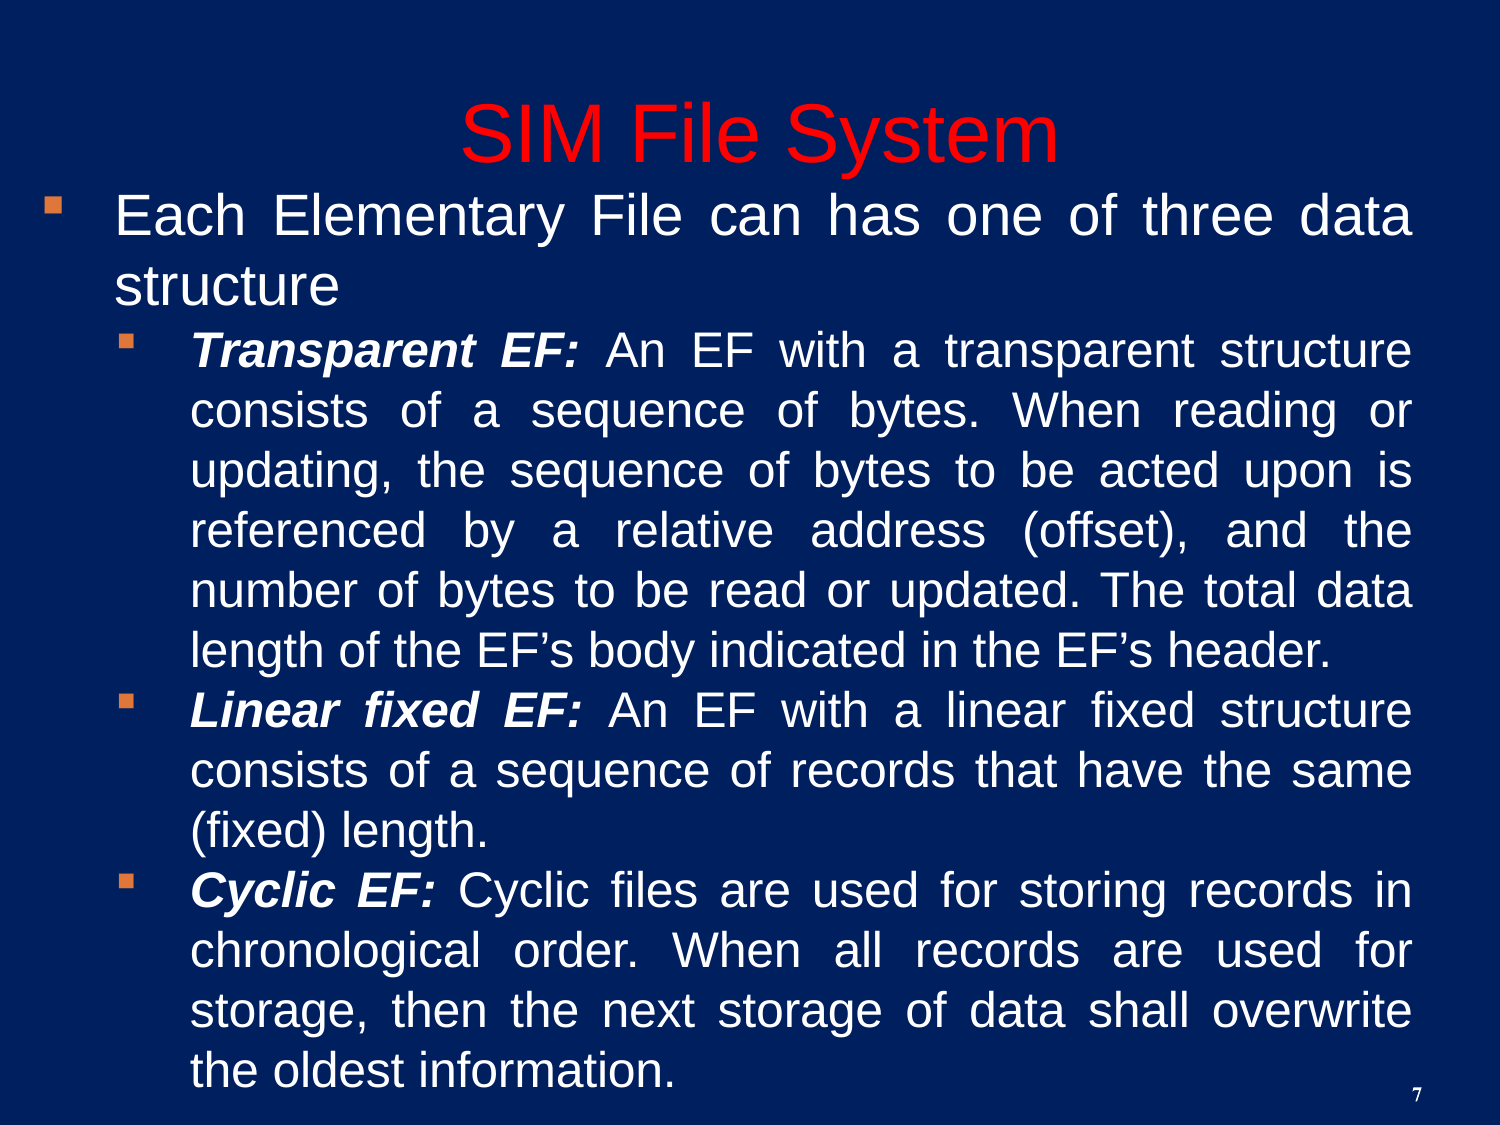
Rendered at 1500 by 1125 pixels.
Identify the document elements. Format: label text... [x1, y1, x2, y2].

text_box Each Elementary File can has one of three data structure Transparent EF: An EF with a transparent structure consists of a sequence of bytes. When reading or updating, the sequence of bytes to be acted upon is referenced by a relative address (offset), and the number of bytes to be read or updated. The total data length of the EF’s body indicated in the EF’s header. Linear fixed EF: An EF with a linear fixed structure consists of a sequence of records that have the same (fixed) length. Cyclic EF: Cyclic files are used for storing records in chronological order. When all records are used for storage, then the next storage of data shall overwrite the oldest information. [37, 177, 1413, 1098]
title SIM File System [44, 53, 1456, 267]
text_box [1413, 1087, 1422, 1102]
